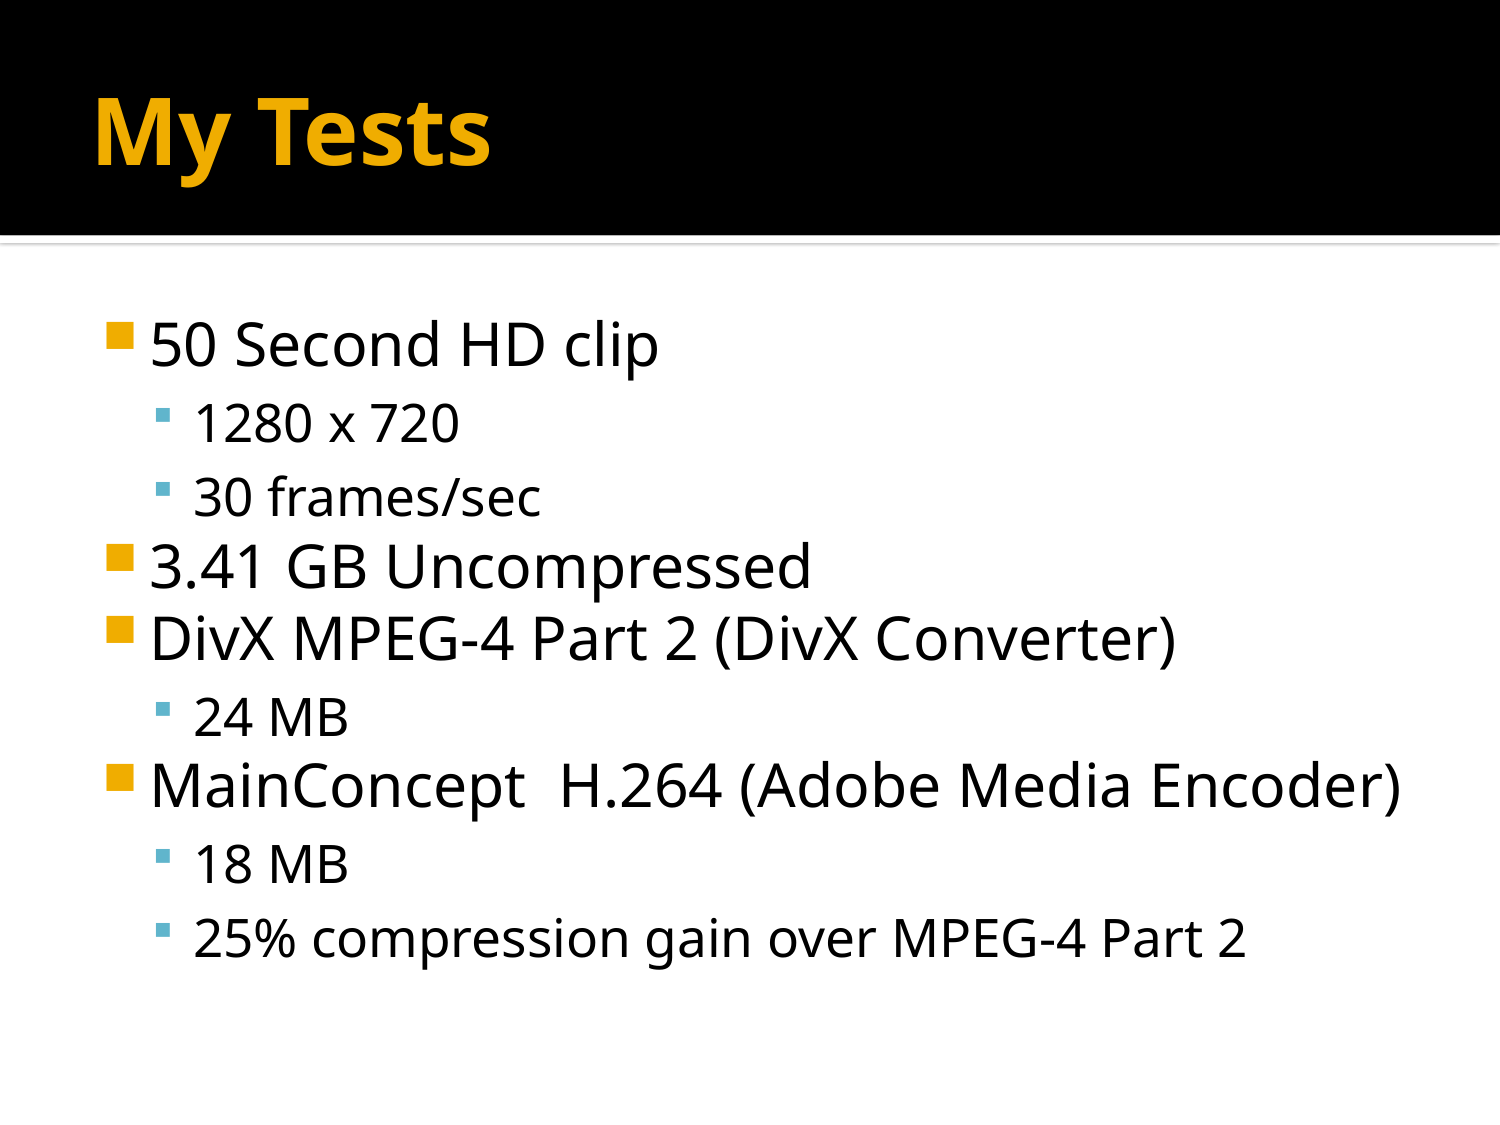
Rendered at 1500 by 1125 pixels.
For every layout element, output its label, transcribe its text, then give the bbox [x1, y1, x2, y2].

list 50 Second HD clip 1280 x 720 30 frames/sec 3.41 GB Uncompressed DivX MPEG-4 Part 2 (DivX Converter) 24 MB MainConcept H.264 (Adobe Media Encoder) 18 MB 25% compression gain over MPEG-4 Part 2 [75, 291, 1425, 1050]
title My Tests [75, 25, 1425, 231]
